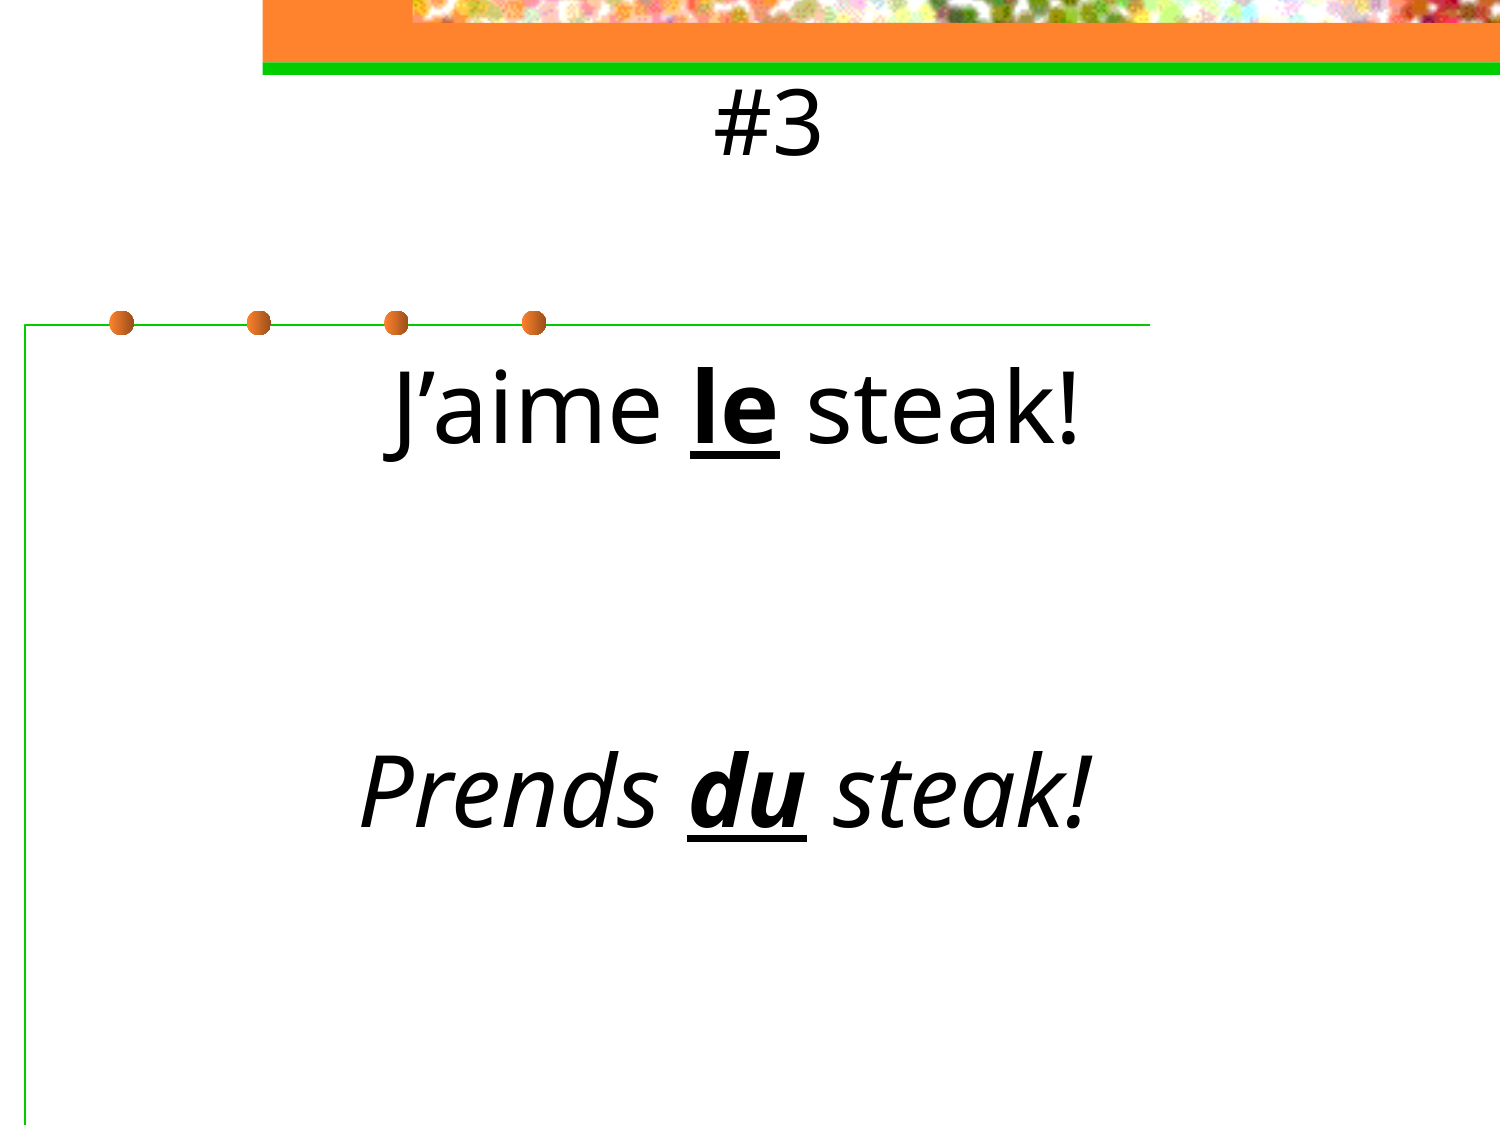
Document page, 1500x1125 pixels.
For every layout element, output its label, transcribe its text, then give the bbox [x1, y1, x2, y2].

title #3 [100, 37, 1438, 200]
list J’aime le steak! Prends du steak! [75, 350, 1400, 1113]
picture [412, 0, 1500, 23]
